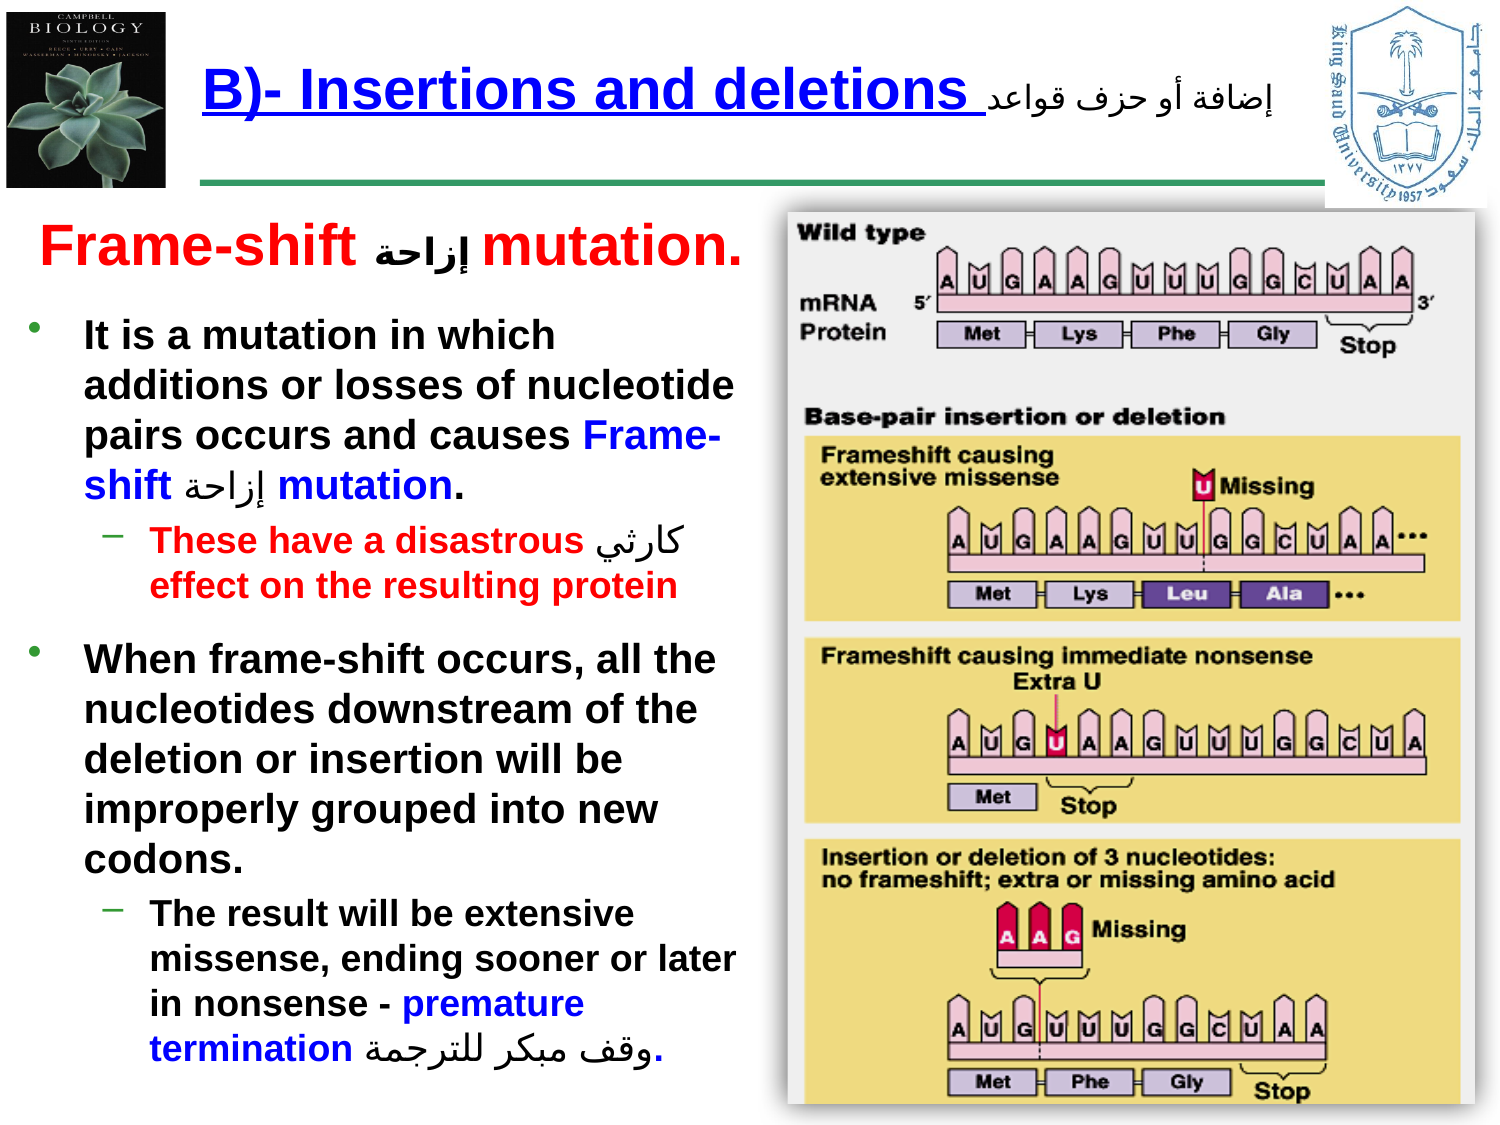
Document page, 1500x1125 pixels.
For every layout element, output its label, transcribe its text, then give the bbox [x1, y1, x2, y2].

list It is a mutation in which additions or losses of nucleotide pairs occurs and causes Frame-shift إزاحة mutation. These have a disastrous كارثي effect on the resulting protein When frame-shift occurs, all the nucleotides downstream of the deletion or insertion will be improperly grouped into new codons. The result will be extensive missense, ending sooner or later in nonsense - premature termination وقف مبكر للترجمة. [12, 300, 763, 1077]
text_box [5, 0, 1488, 209]
text_box Frame-shift إزاحة mutation. [24, 216, 763, 285]
picture [787, 212, 1476, 1104]
